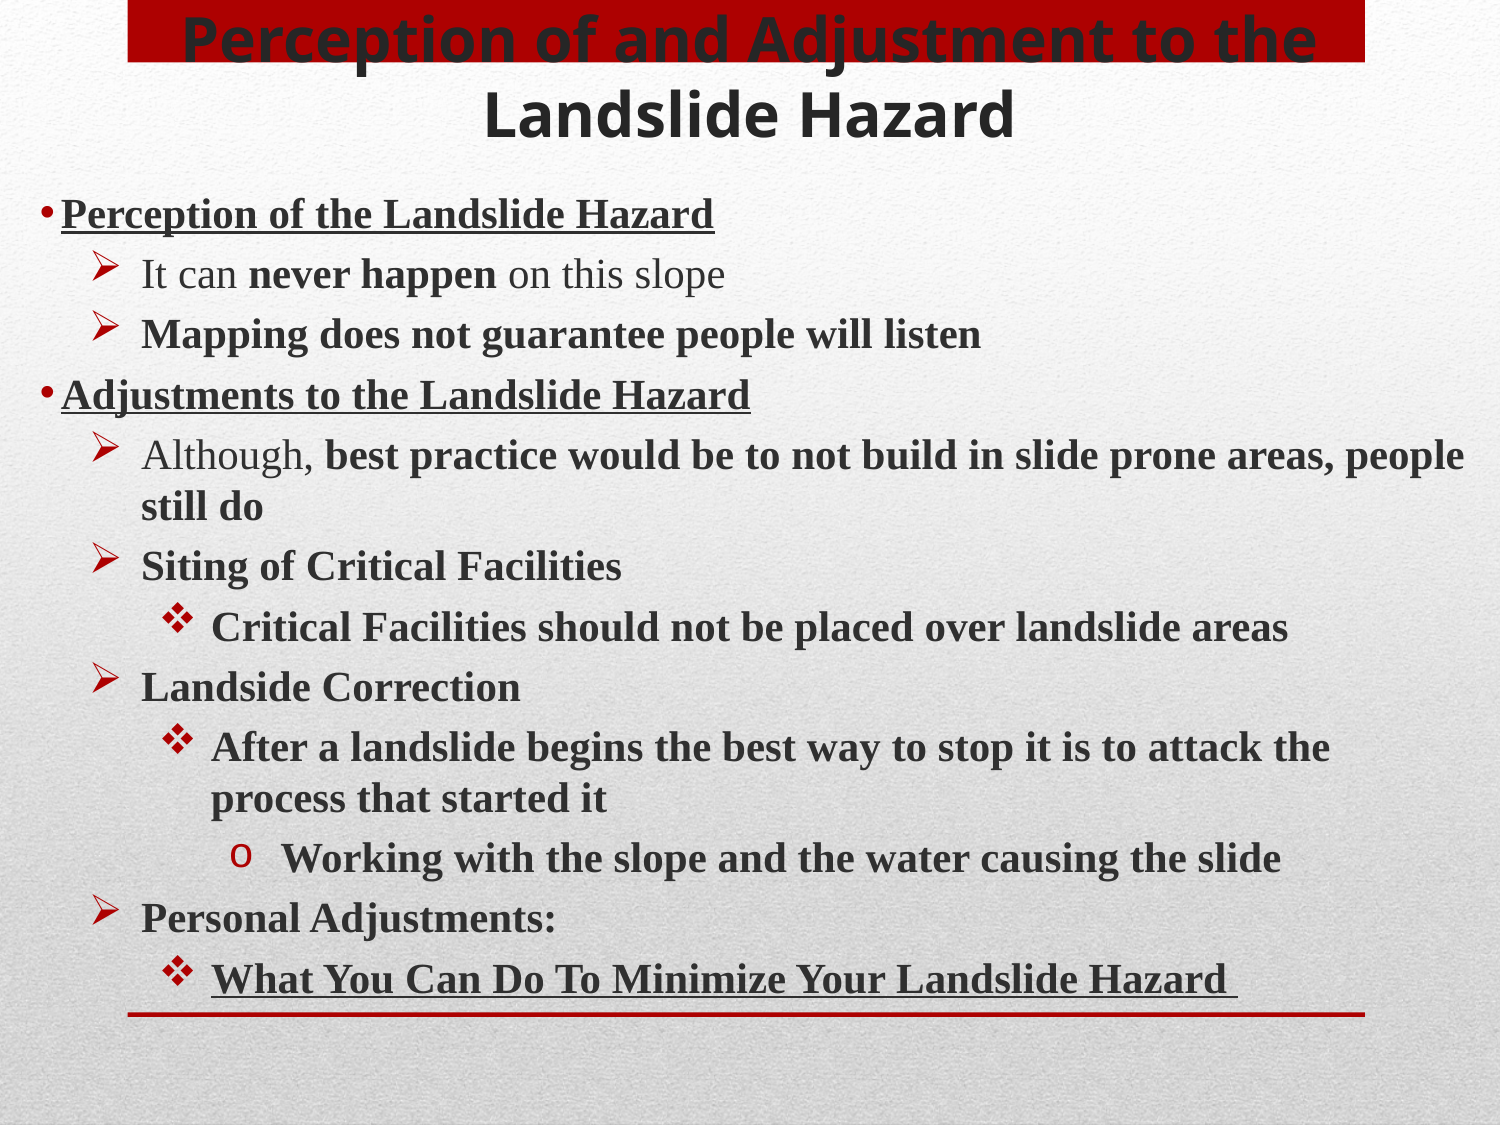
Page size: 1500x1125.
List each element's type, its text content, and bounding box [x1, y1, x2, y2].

text_box Perception of the Landslide Hazard It can never happen on this slope Mapping does not guarantee people will listen Adjustments to the Landslide Hazard Although, best practice would be to not build in slide prone areas, people still do Siting of Critical Facilities Critical Facilities should not be placed over landslide areas Landside Correction After a landslide begins the best way to stop it is to attack the process that started it Working with the slope and the water causing the slide Personal Adjustments: What You Can Do To Minimize Your Landslide Hazard [24, 174, 1488, 1013]
title Perception of and Adjustment to the Landslide Hazard [12, 45, 1488, 158]
